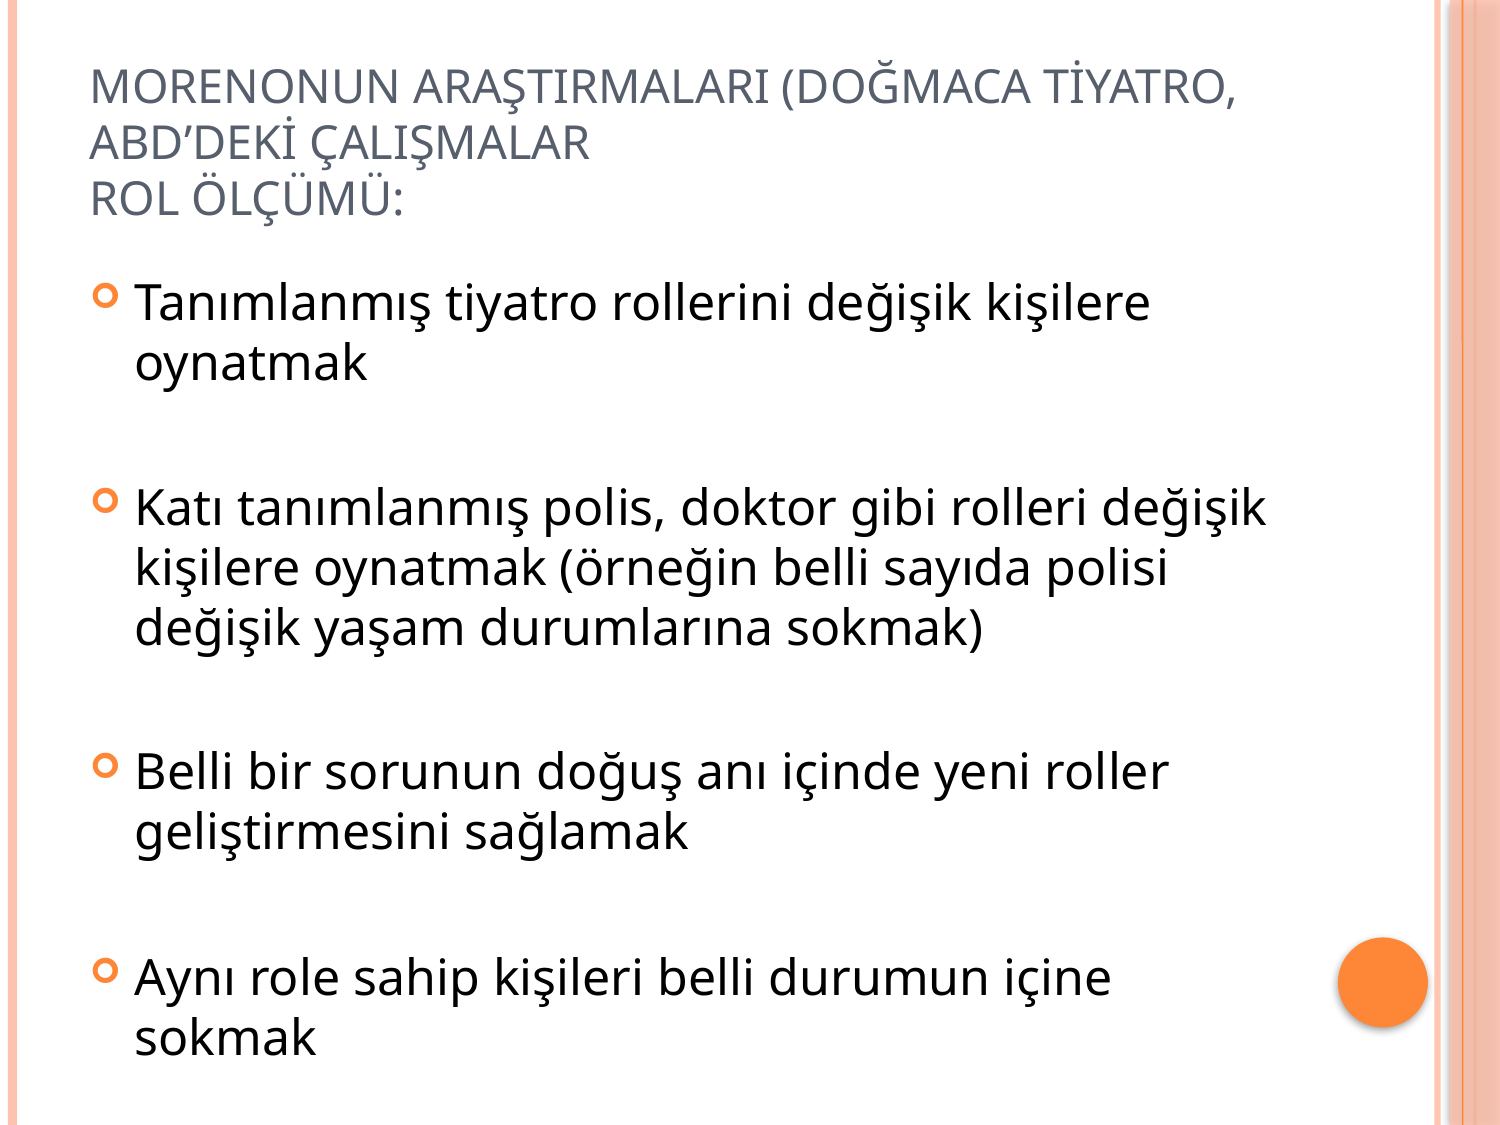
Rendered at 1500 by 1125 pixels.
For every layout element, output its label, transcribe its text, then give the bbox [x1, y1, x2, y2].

list Tanımlanmış tiyatro rollerini değişik kişilere oynatmak Katı tanımlanmış polis, doktor gibi rolleri değişik kişilere oynatmak (örneğin belli sayıda polisi değişik yaşam durumlarına sokmak) Belli bir sorunun doğuş anı içinde yeni roller geliştirmesini sağlamak Aynı role sahip kişileri belli durumun içine sokmak [75, 262, 1300, 1062]
title MORENONUN ARAŞTIRMALARı (doğmaca tiyatro, abd’deki çalışmalar Rol ölçümü: [75, 45, 1300, 233]
